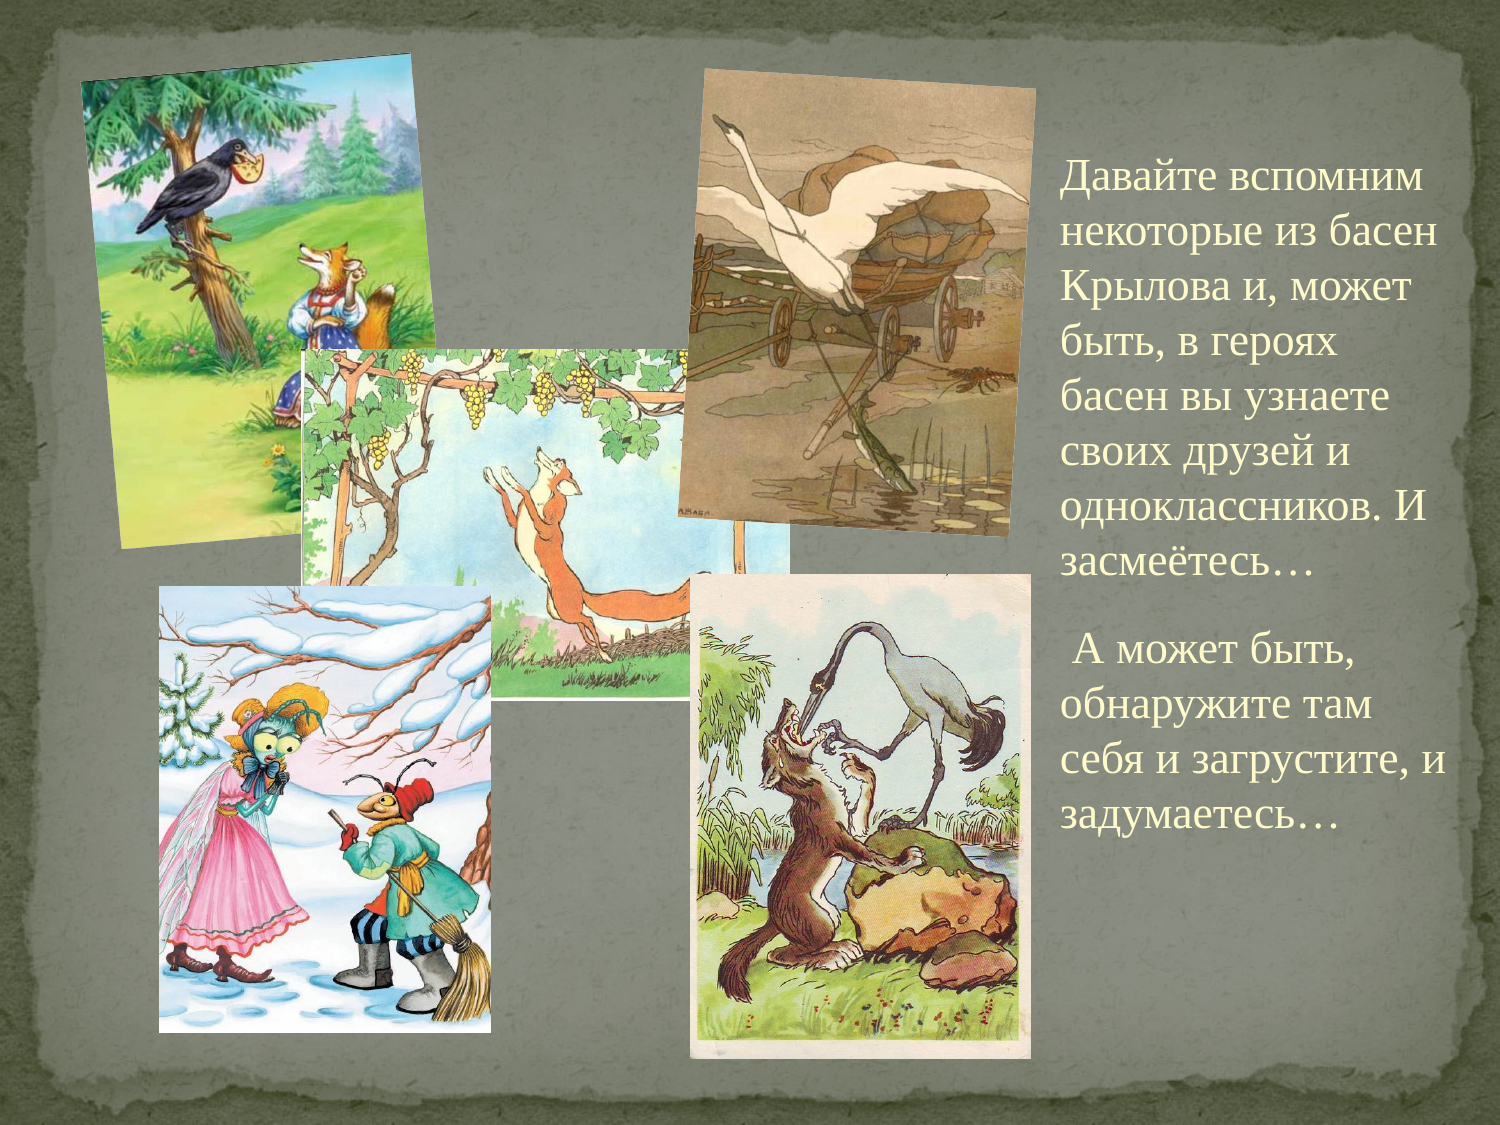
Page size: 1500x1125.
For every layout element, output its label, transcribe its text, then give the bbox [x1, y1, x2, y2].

list Давайте вспомним некоторые из басен Крылова и, может быть, в героях басен вы узнаете своих друзей и одноклассников. И засмеётесь… А может быть, обнаружите там себя и загрустите, и задумаетесь… [1045, 137, 1471, 988]
picture [81, 53, 1036, 1059]
